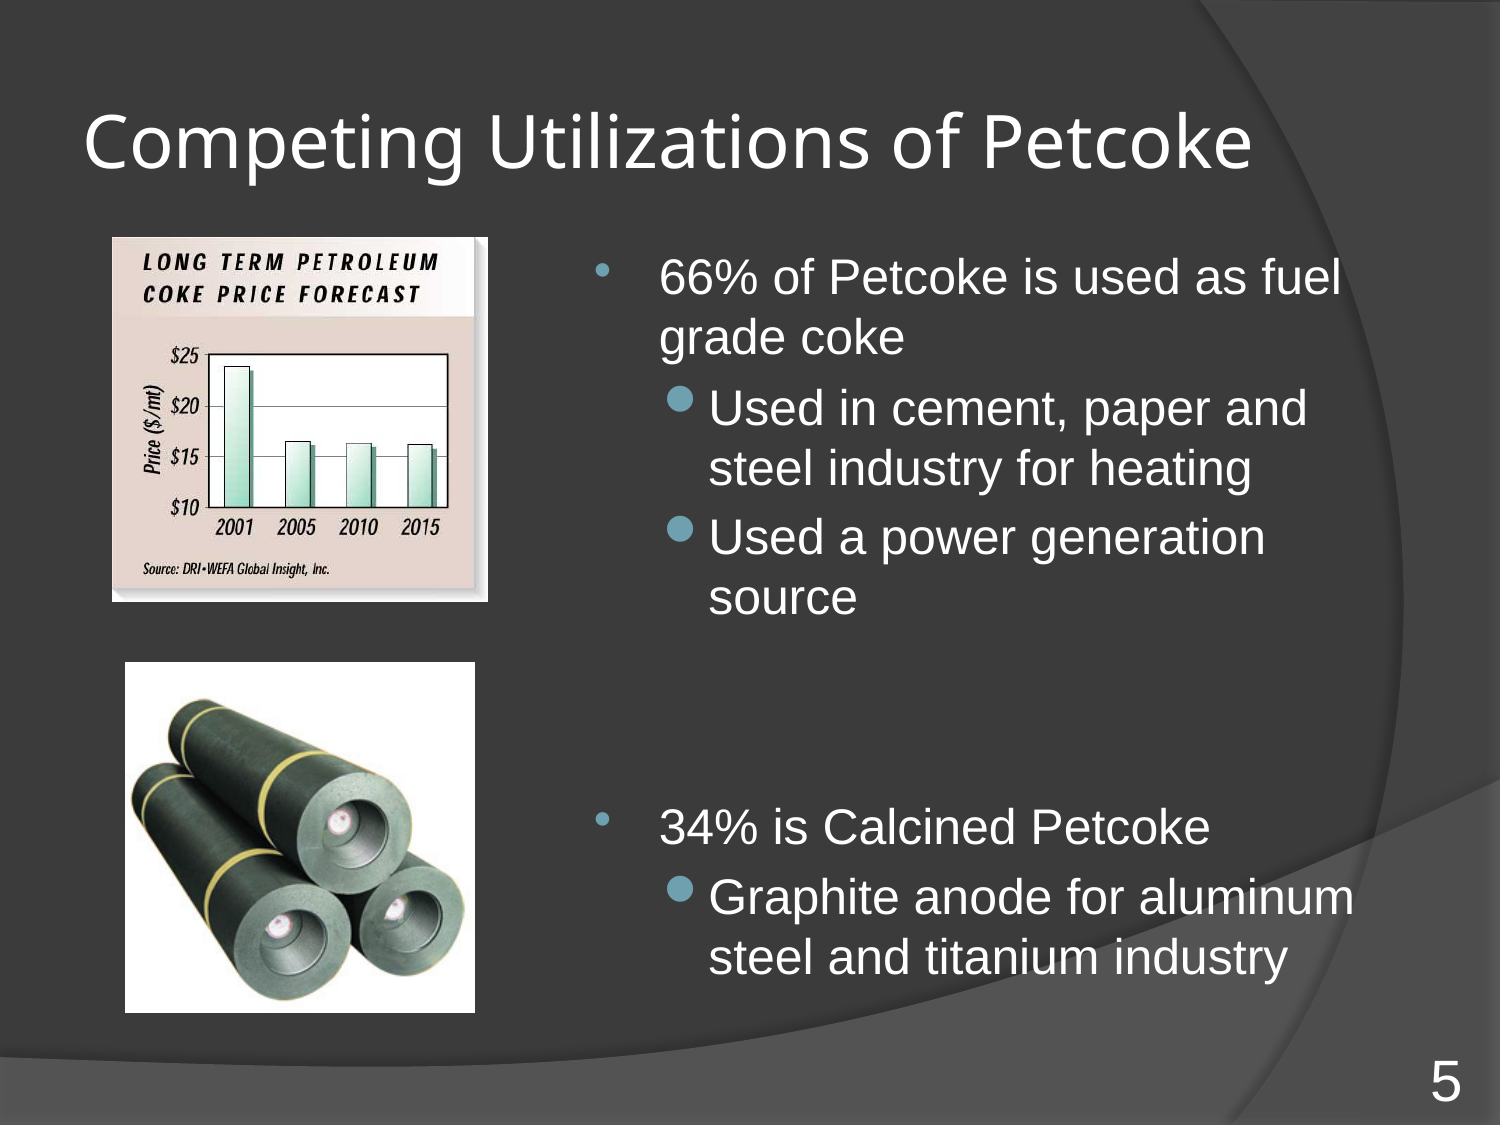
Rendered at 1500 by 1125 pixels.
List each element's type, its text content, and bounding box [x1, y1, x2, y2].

slide_number 5 [1337, 1053, 1463, 1114]
picture [112, 237, 488, 602]
list 66% of Petcoke is used as fuel grade coke Used in cement, paper and steel industry for heating Used a power generation source 34% is Calcined Petcoke Graphite anode for aluminum steel and titanium industry [575, 237, 1425, 1005]
title Competing Utilizations of Petcoke [75, 45, 1300, 233]
picture [124, 662, 476, 1013]
